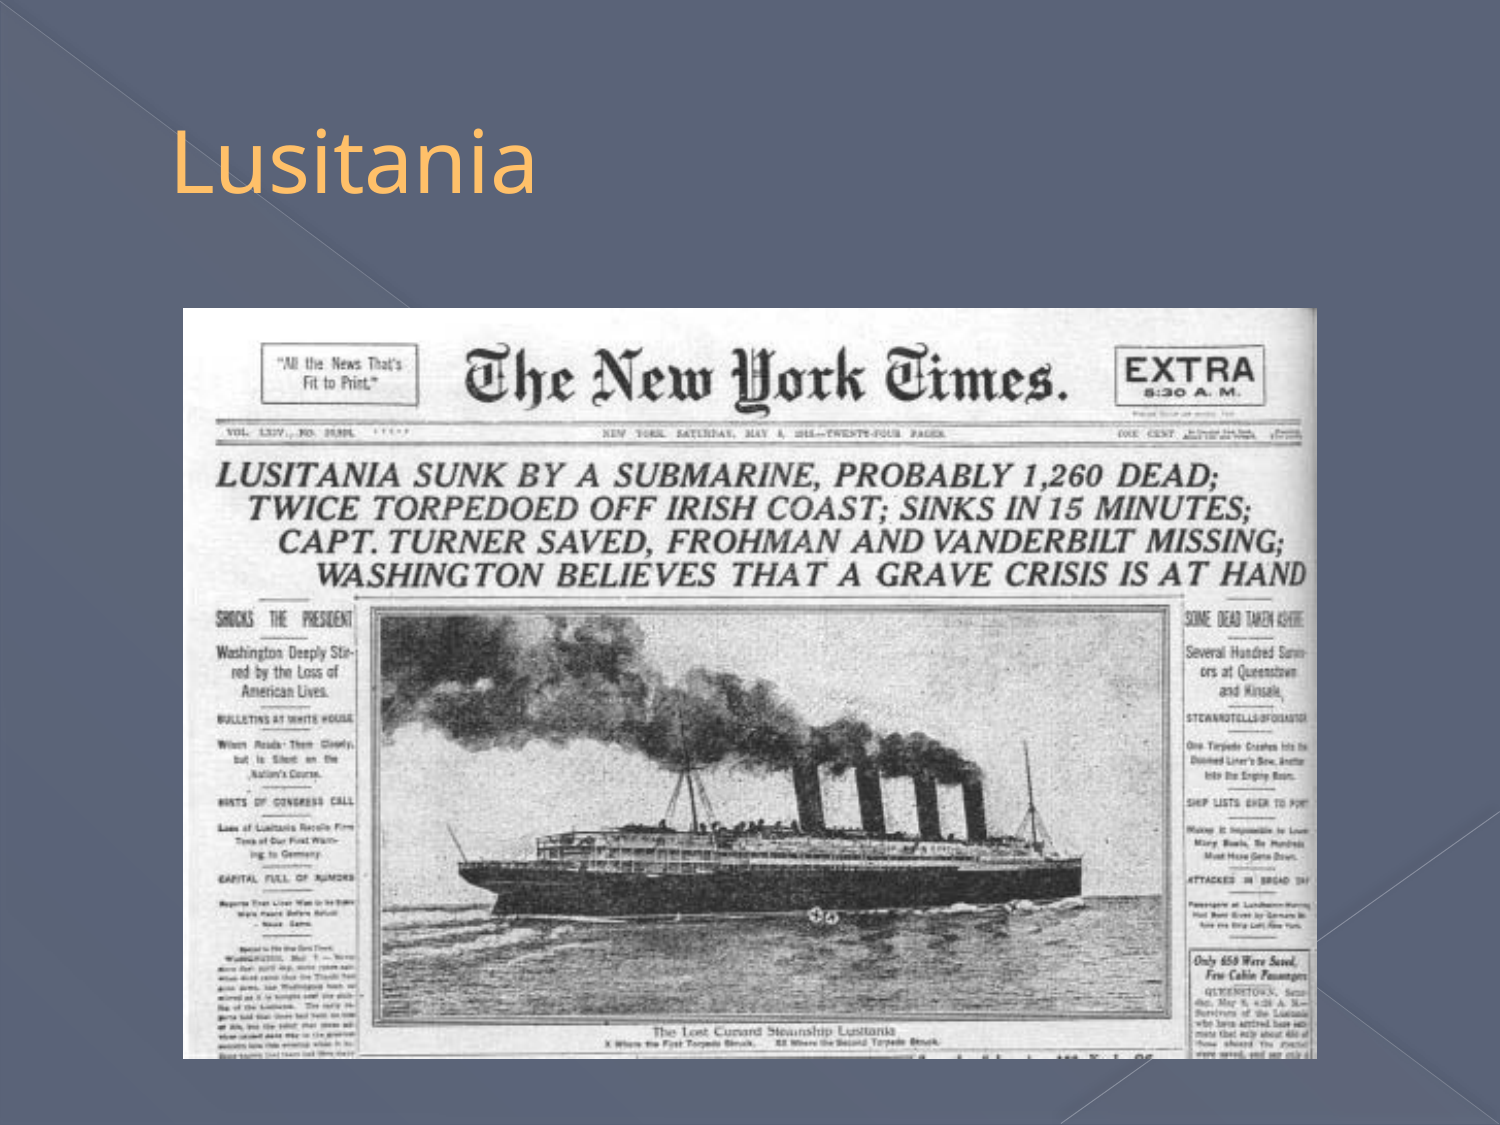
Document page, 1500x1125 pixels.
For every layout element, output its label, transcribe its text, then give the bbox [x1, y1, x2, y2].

title Lusitania [75, 43, 1425, 274]
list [183, 308, 1317, 1060]
